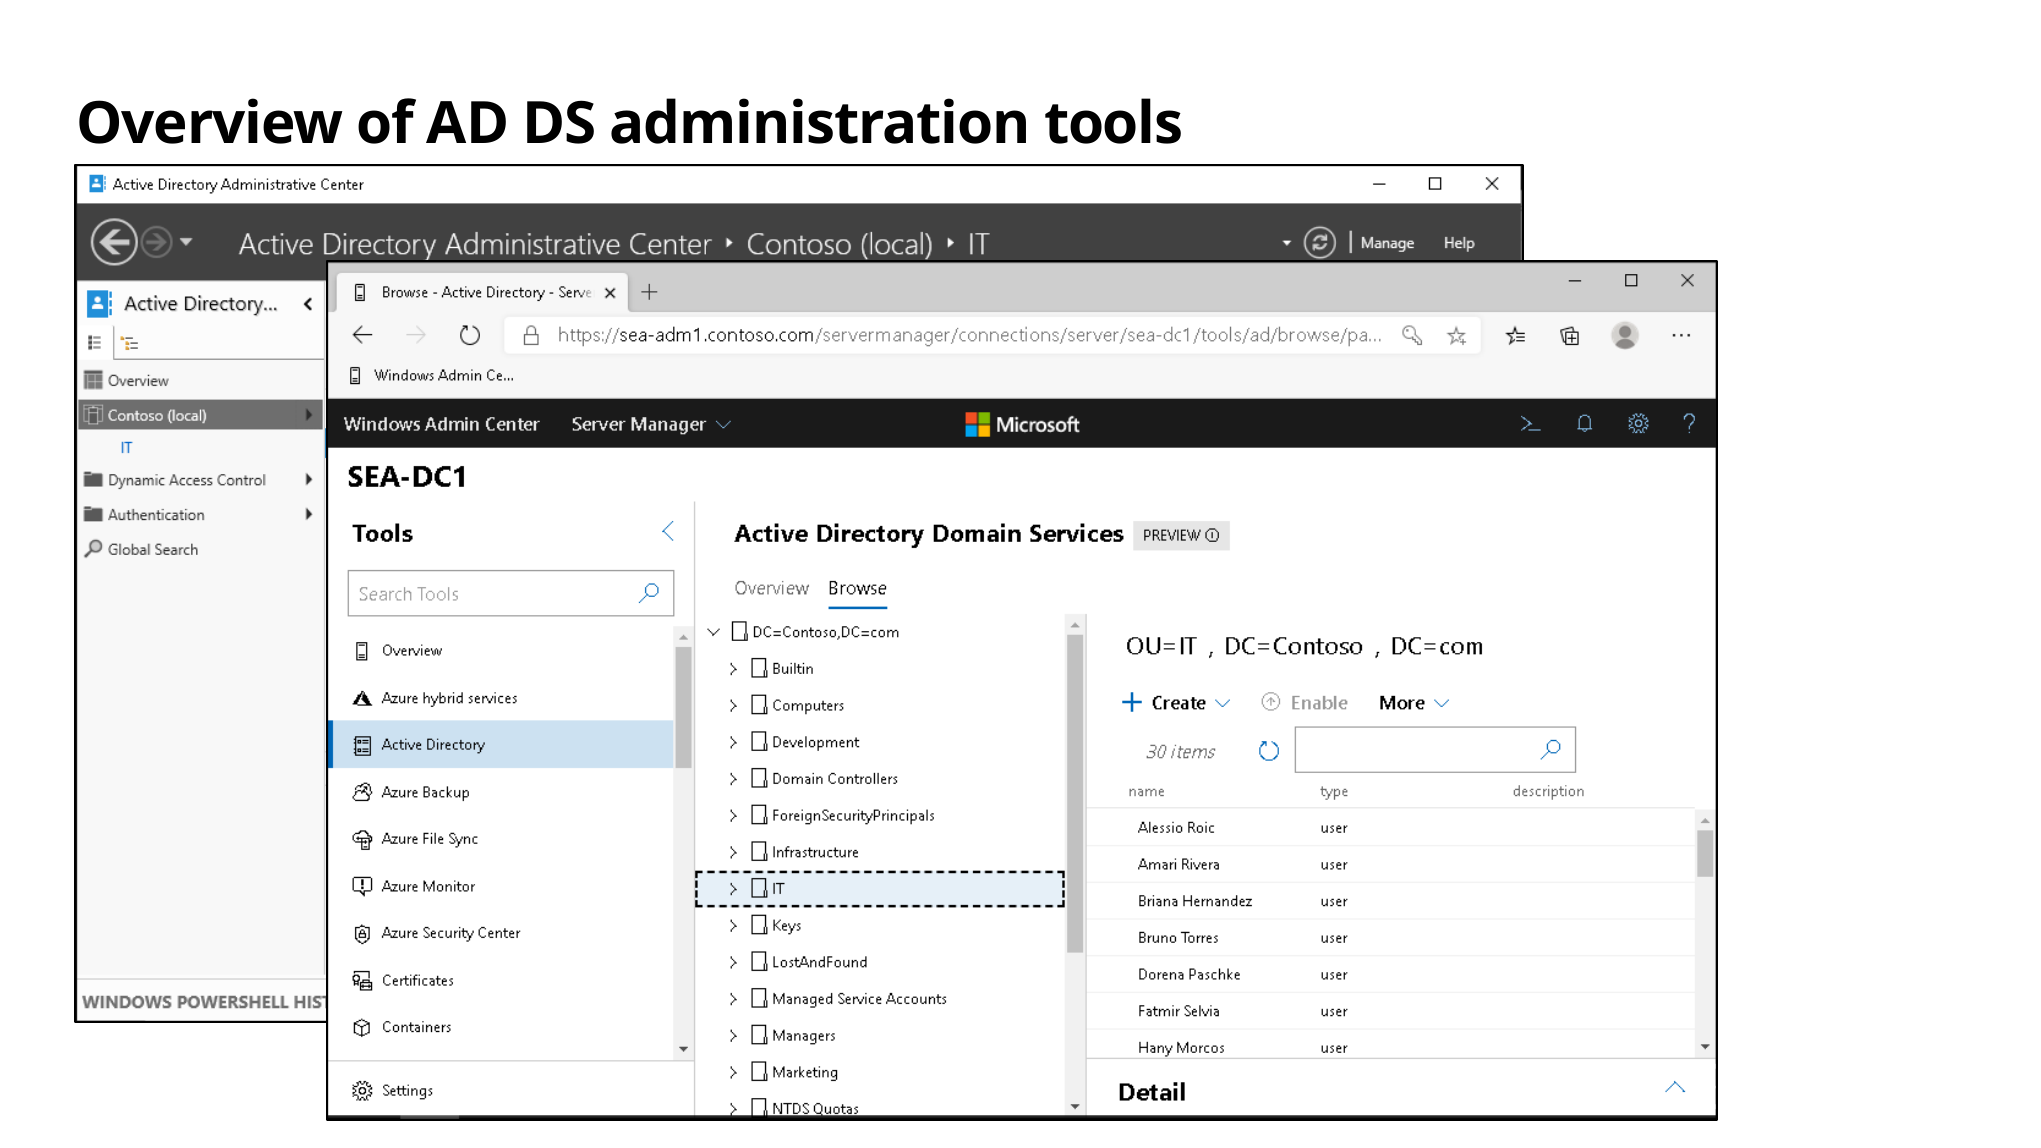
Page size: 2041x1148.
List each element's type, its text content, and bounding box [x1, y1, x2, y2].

title Overview of AD DS administration tools [76, 93, 1968, 161]
picture [75, 165, 1717, 1120]
